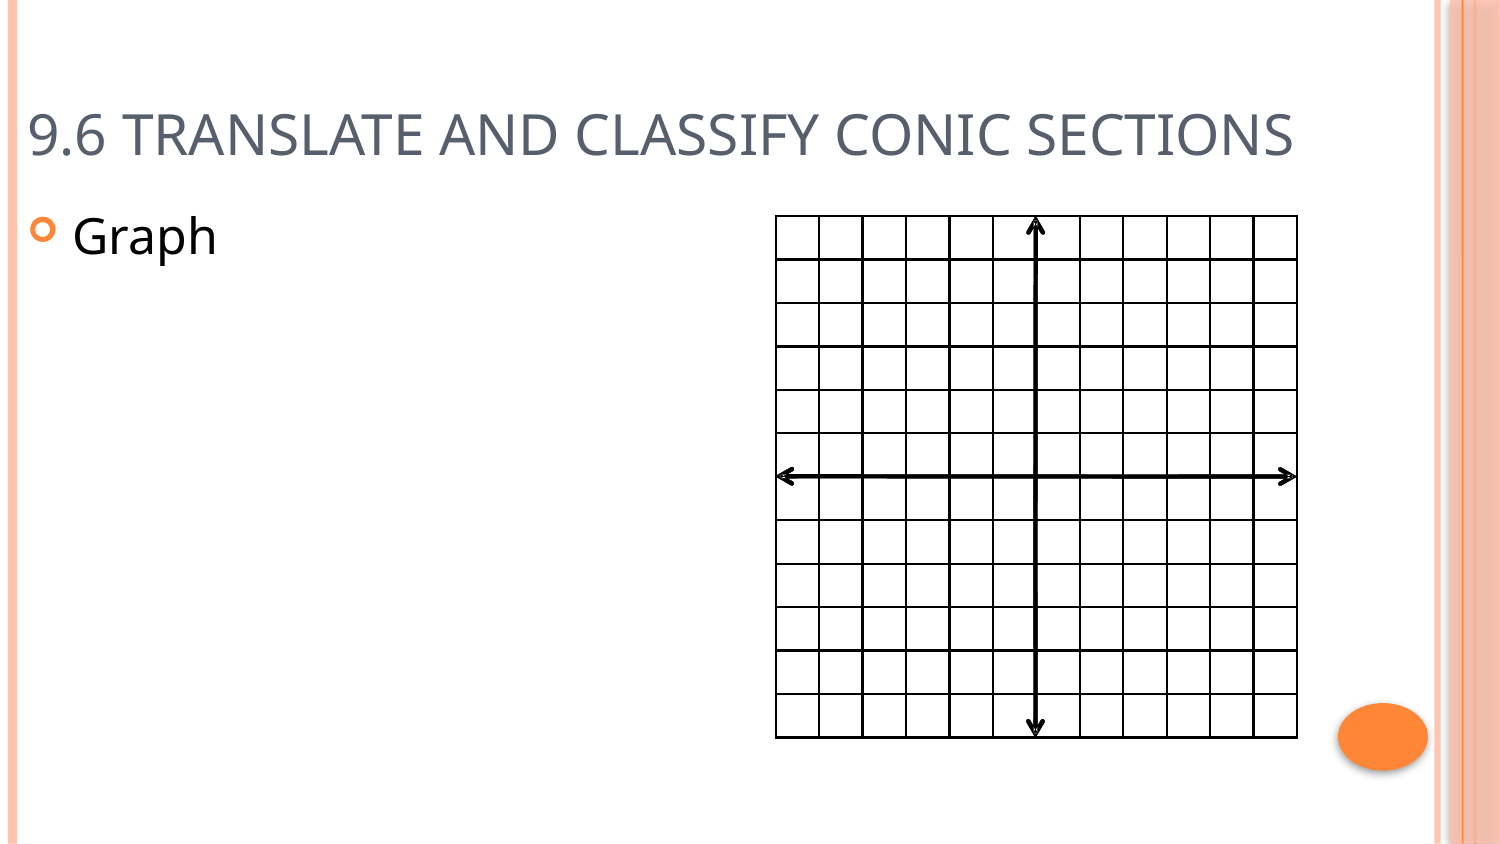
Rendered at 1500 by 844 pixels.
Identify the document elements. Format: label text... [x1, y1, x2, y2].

picture [755, 196, 1320, 760]
title 9.6 Translate and Classify Conic Sections [12, 33, 1375, 175]
